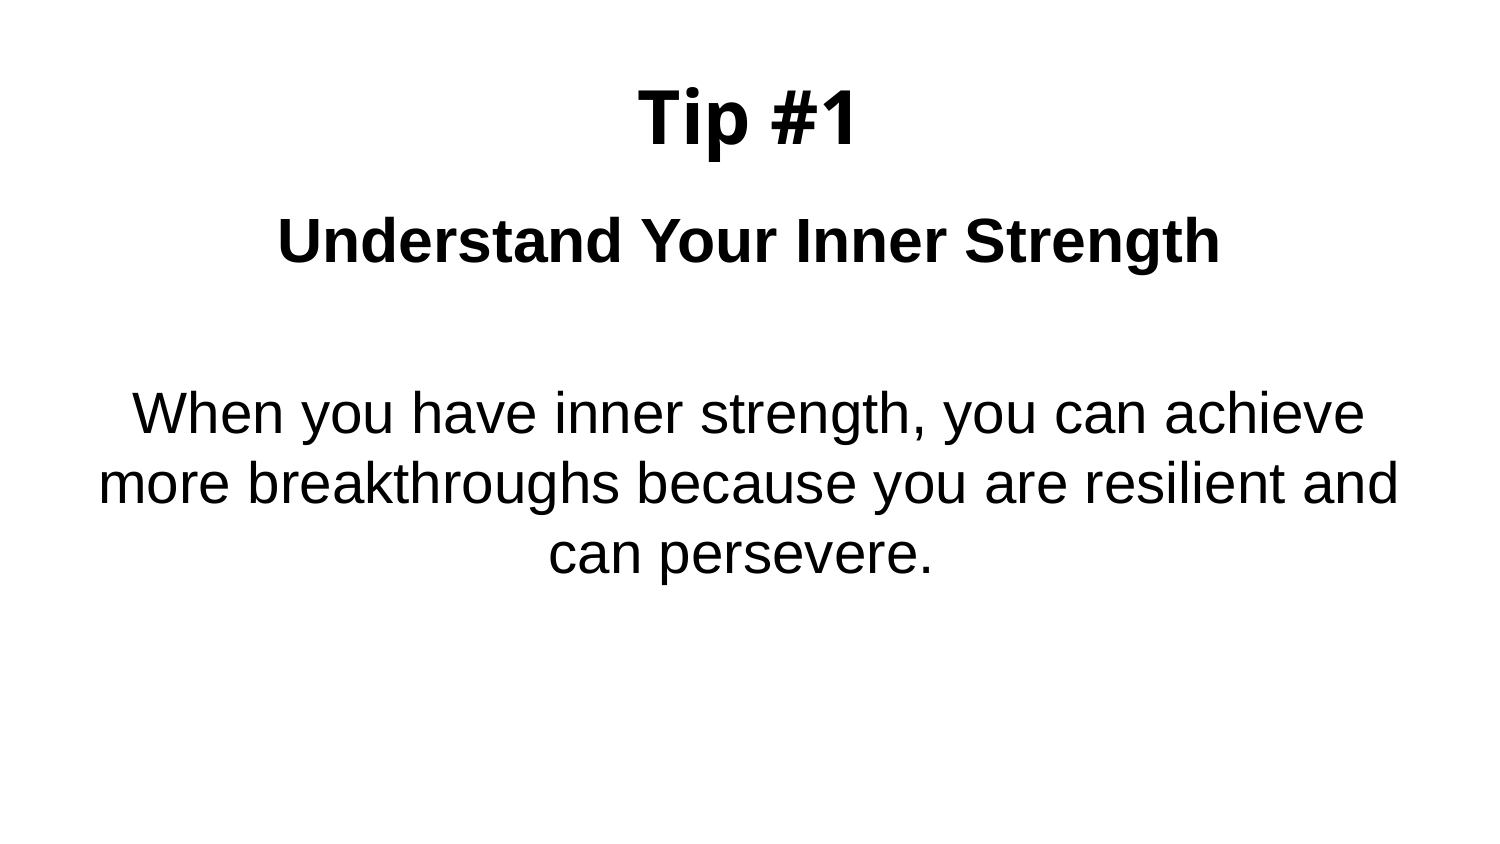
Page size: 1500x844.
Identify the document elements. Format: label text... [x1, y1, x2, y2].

title Tip #1 [75, 33, 1425, 175]
list Understand Your Inner Strength When you have inner strength, you can achieve more breakthroughs because you are resilient and can persevere. [75, 185, 1425, 804]
